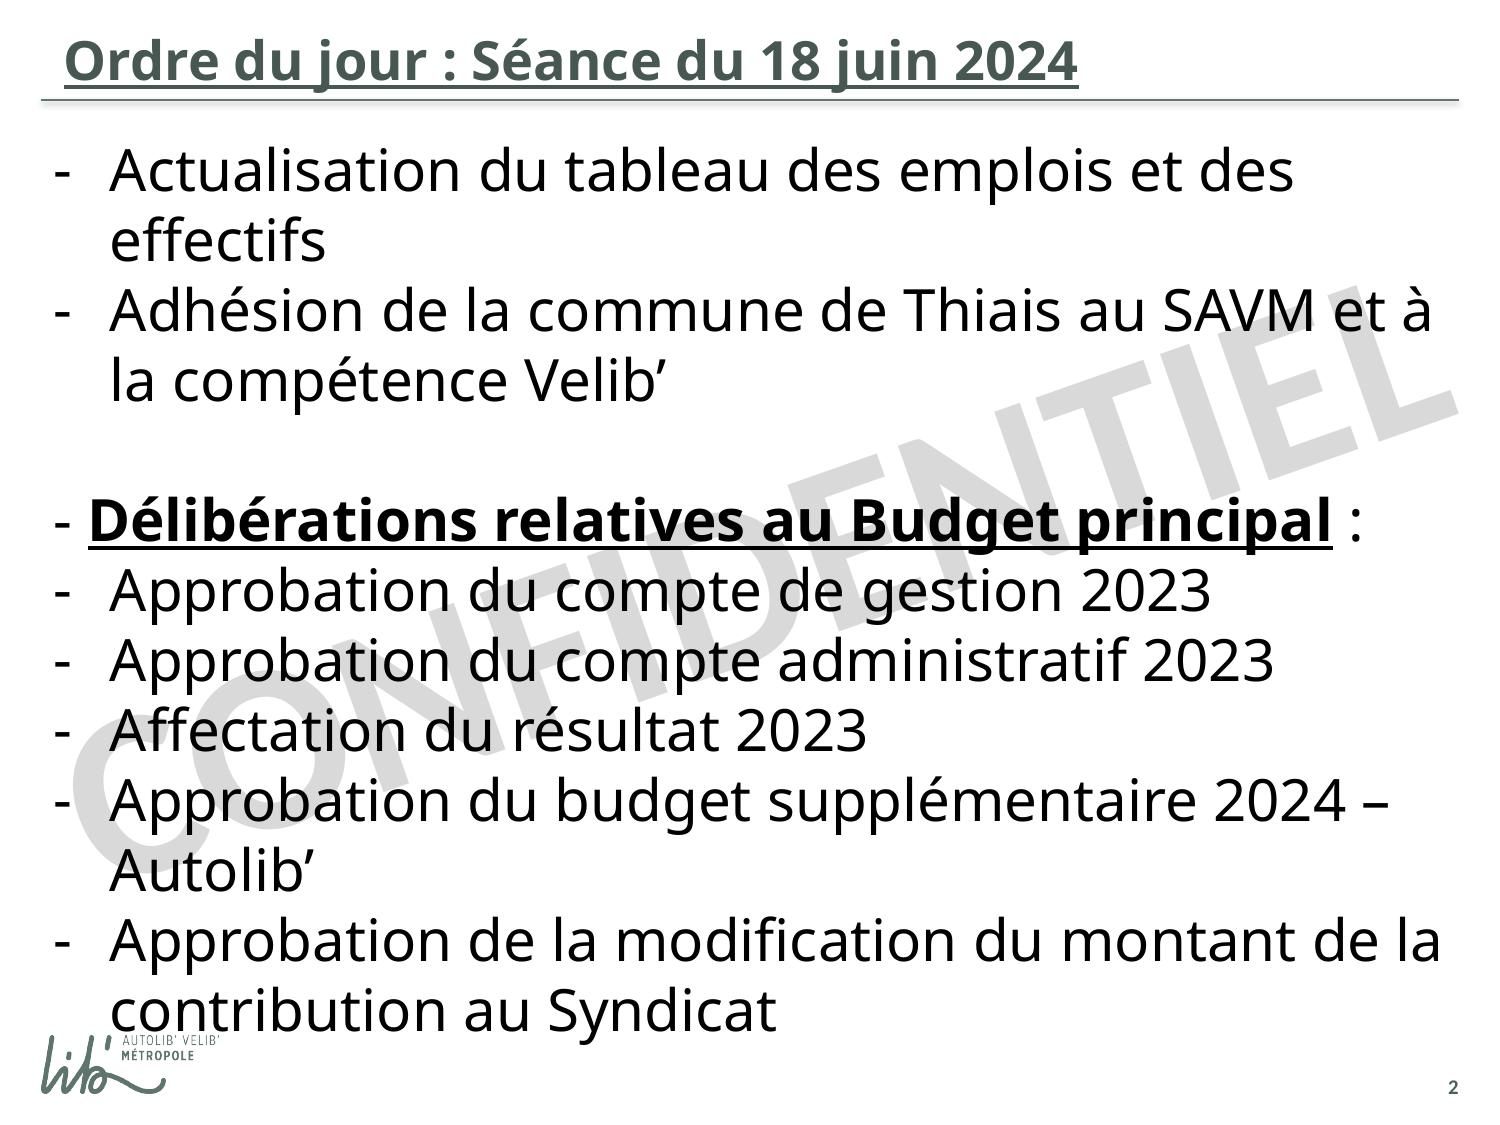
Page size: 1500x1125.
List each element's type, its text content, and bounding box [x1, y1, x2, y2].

text_box Actualisation du tableau des emplois et des effectifs Adhésion de la commune de Thiais au SAVM et à la compétence Velib’ - Délibérations relatives au Budget principal : Approbation du compte de gestion 2023 Approbation du compte administratif 2023 Affectation du résultat 2023 Approbation du budget supplémentaire 2024 – Autolib’ Approbation de la modification du montant de la contribution au Syndicat - [38, 125, 1500, 1125]
text_box Ordre du jour : Séance du 18 juin 2024 [48, 19, 1465, 100]
